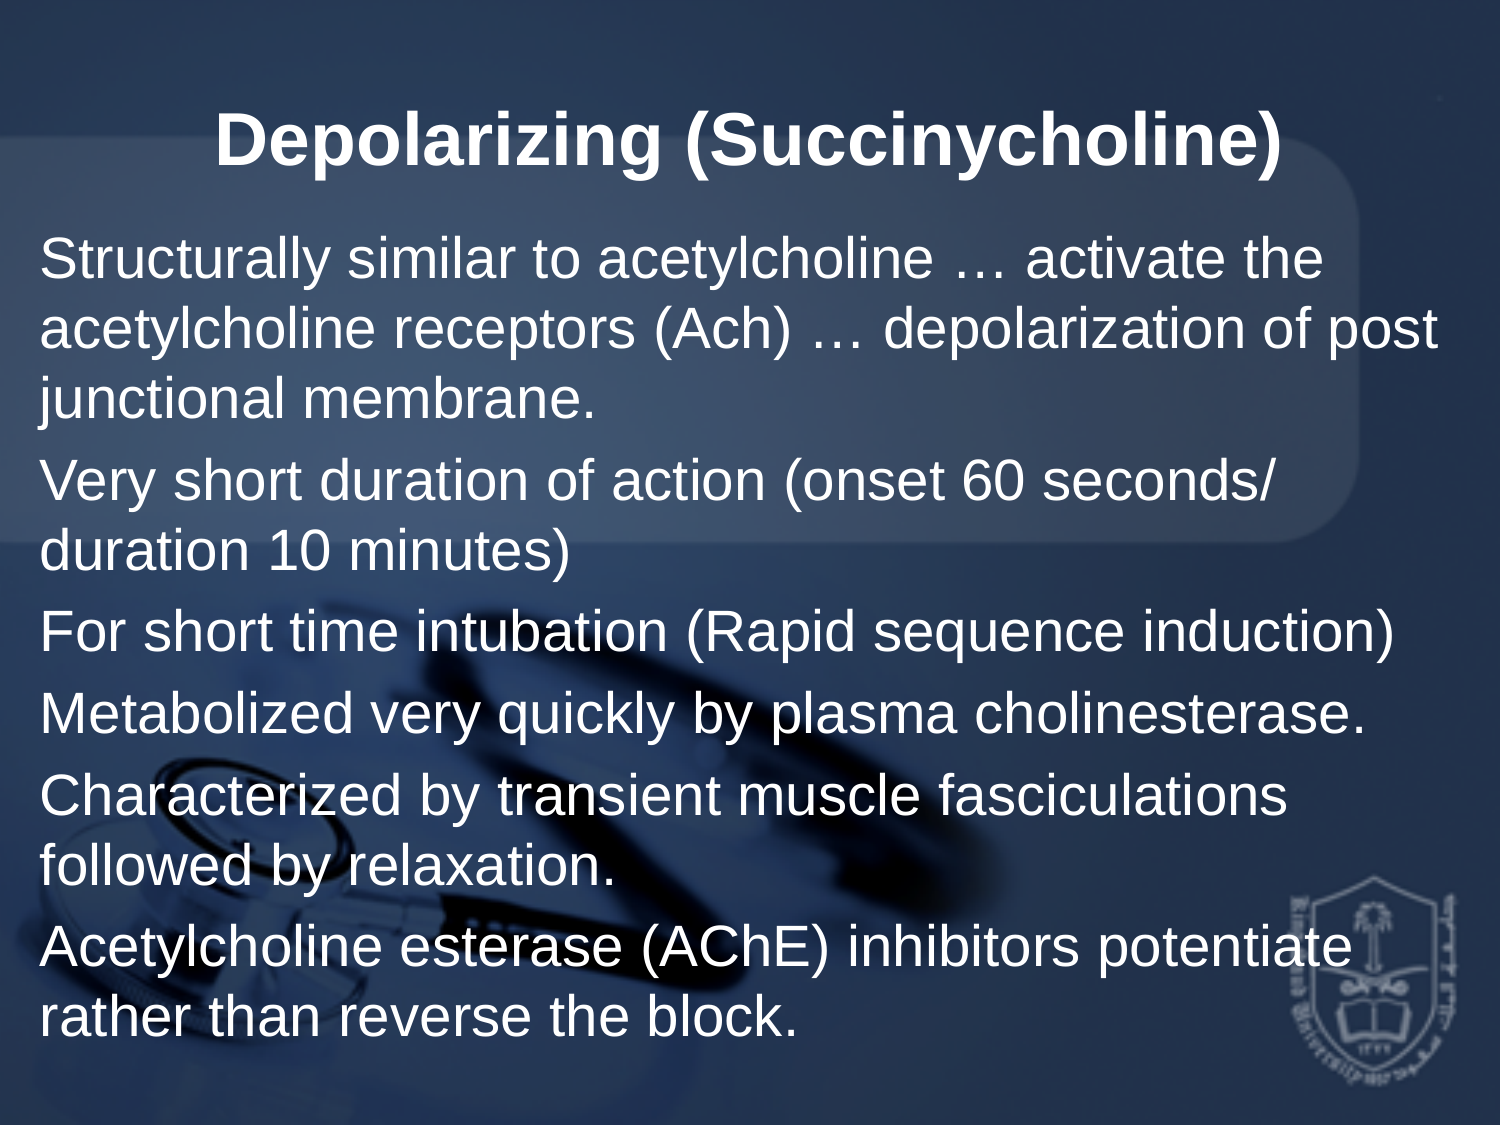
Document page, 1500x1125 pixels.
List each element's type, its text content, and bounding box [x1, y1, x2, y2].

picture [0, 0, 1500, 1125]
title Depolarizing (Succinycholine) [75, 45, 1425, 212]
list Structurally similar to acetylcholine … activate the acetylcholine receptors (Ach) … depolarization of post junctional membrane. Very short duration of action (onset 60 seconds/ duration 10 minutes) For short time intubation (Rapid sequence induction) Metabolized very quickly by plasma cholinesterase. Characterized by transient muscle fasciculations followed by relaxation. Acetylcholine esterase (AChE) inhibitors potentiate rather than reverse the block. [24, 212, 1500, 1050]
